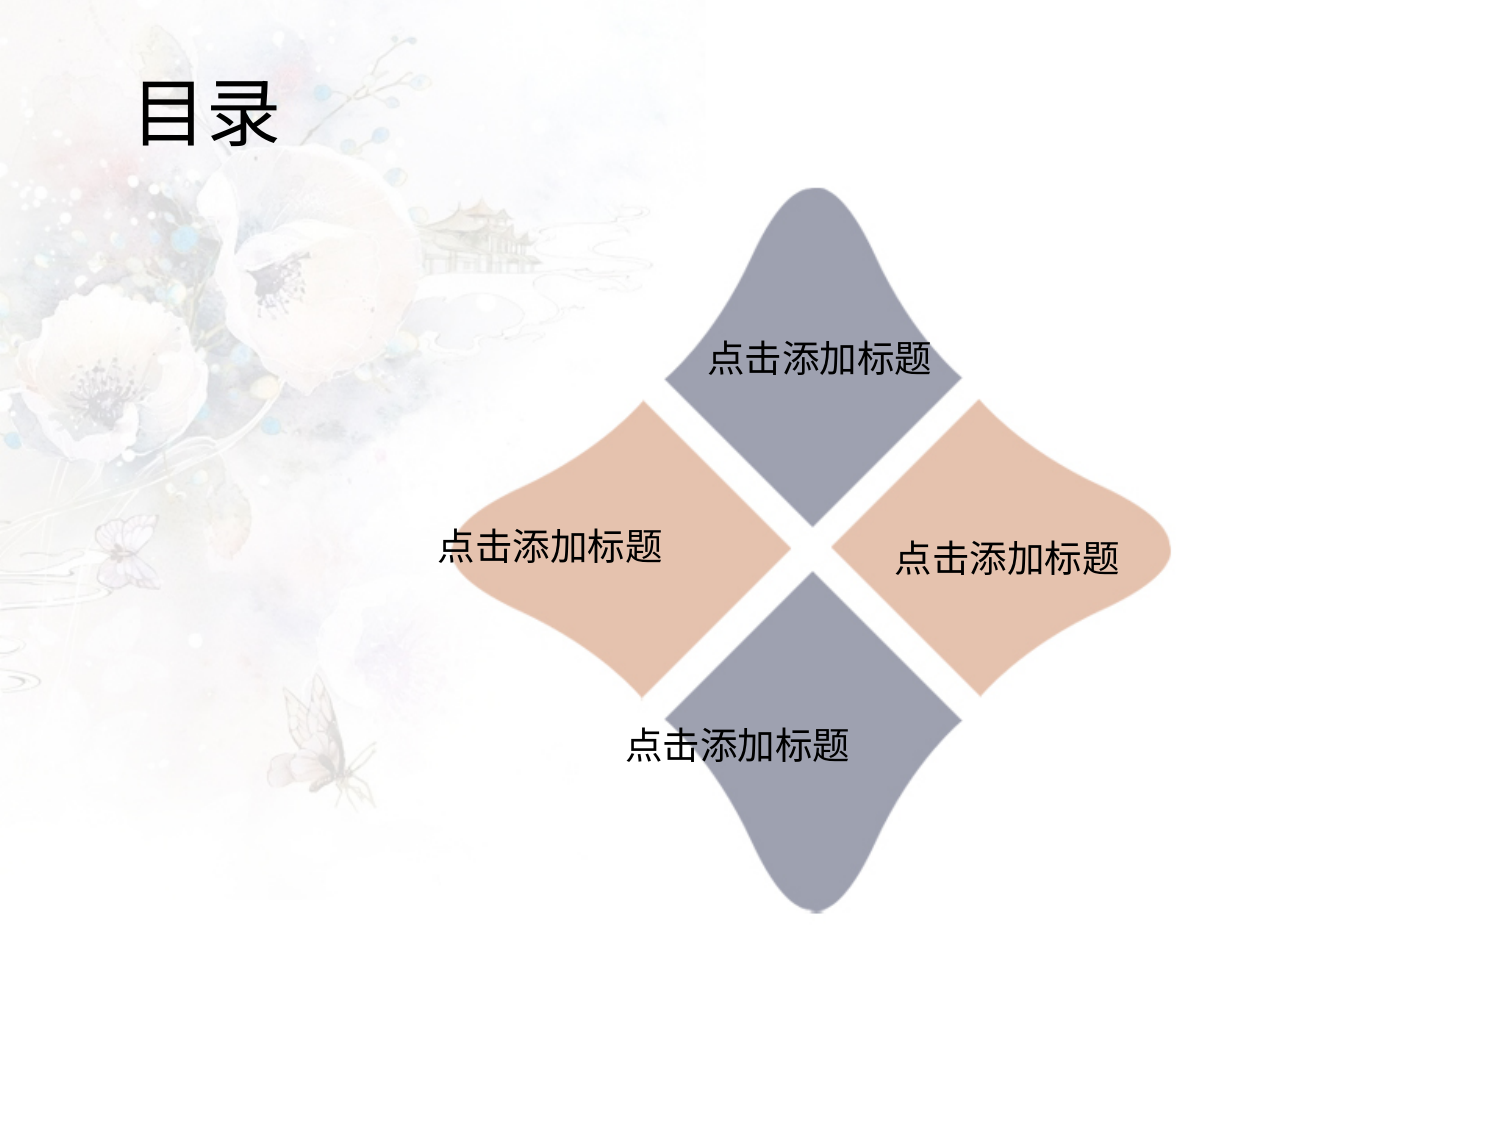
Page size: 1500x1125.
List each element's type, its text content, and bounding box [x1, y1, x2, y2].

text_box 目录 [117, 58, 305, 164]
picture [0, 0, 1500, 1125]
text_box 点击添加标题 [610, 714, 866, 775]
text_box 点击添加标题 [423, 515, 678, 576]
text_box 点击添加标题 [880, 527, 1135, 588]
text_box 点击添加标题 [692, 328, 948, 388]
